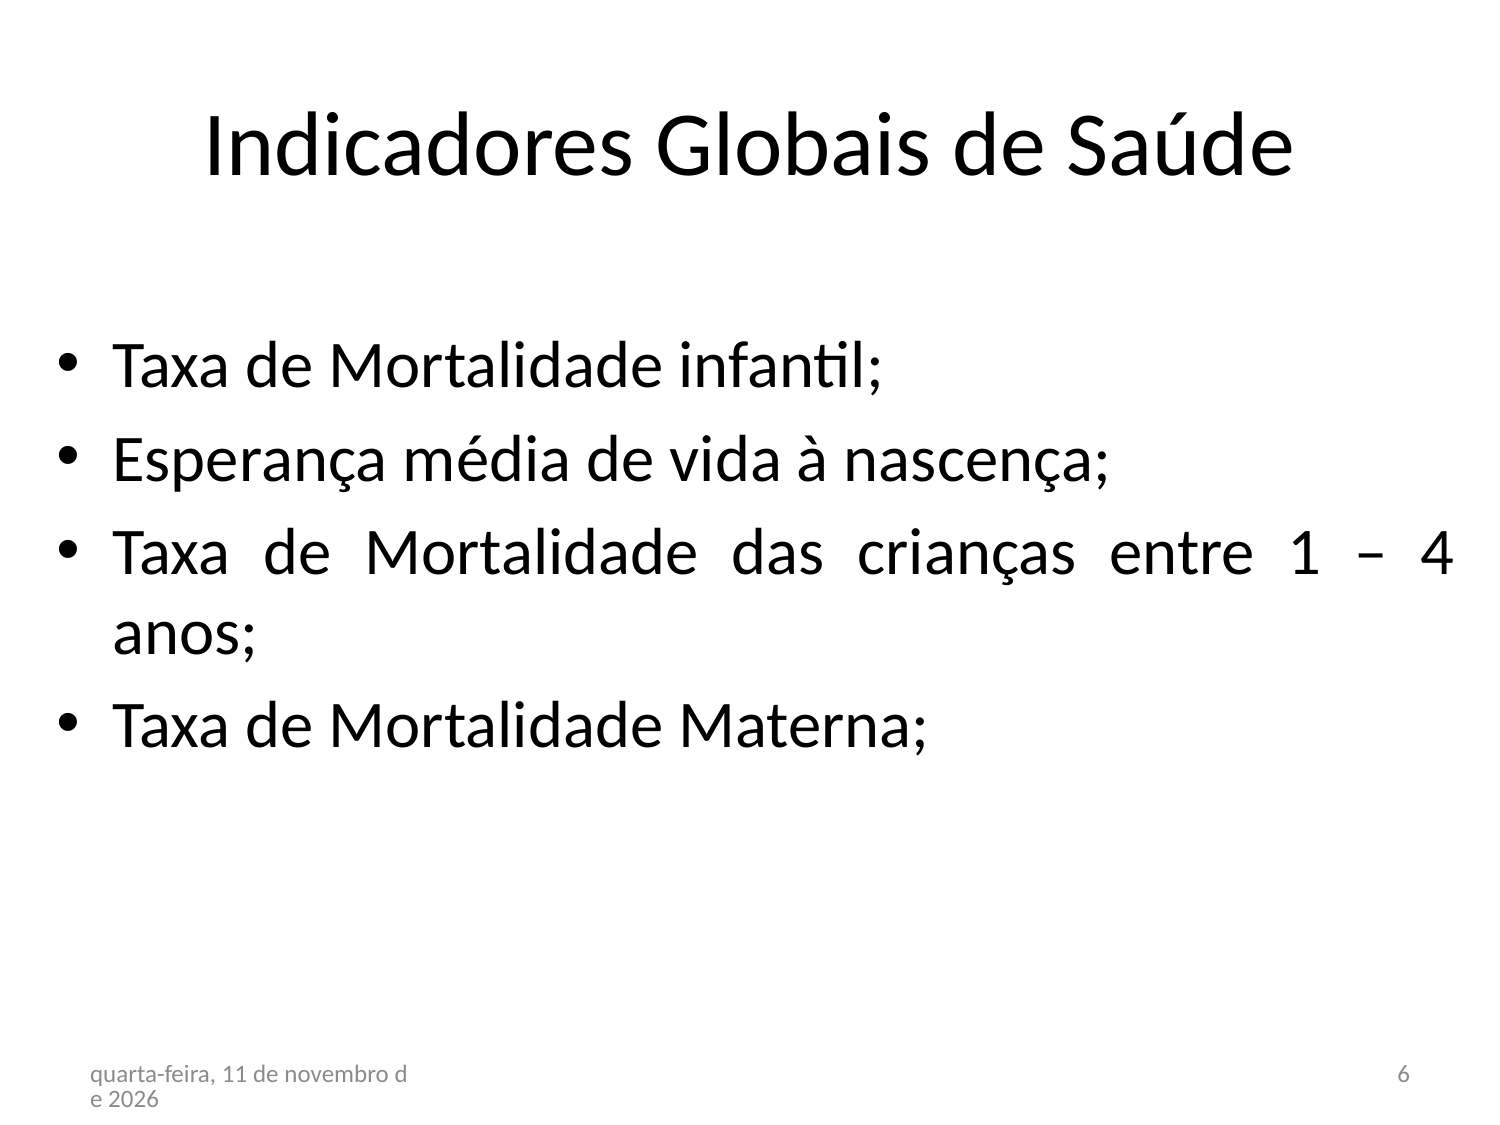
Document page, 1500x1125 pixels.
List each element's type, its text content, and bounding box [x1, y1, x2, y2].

title Indicadores Globais de Saúde [75, 45, 1425, 219]
list Taxa de Mortalidade infantil; Esperança média de vida à nascença; Taxa de Mortalidade das crianças entre 1 – 4 anos; Taxa de Mortalidade Materna; [41, 219, 1471, 1071]
slide_number 6 [1074, 1042, 1425, 1103]
slide_number terça-feira, 27 de Março de 2012 [75, 1042, 425, 1103]
